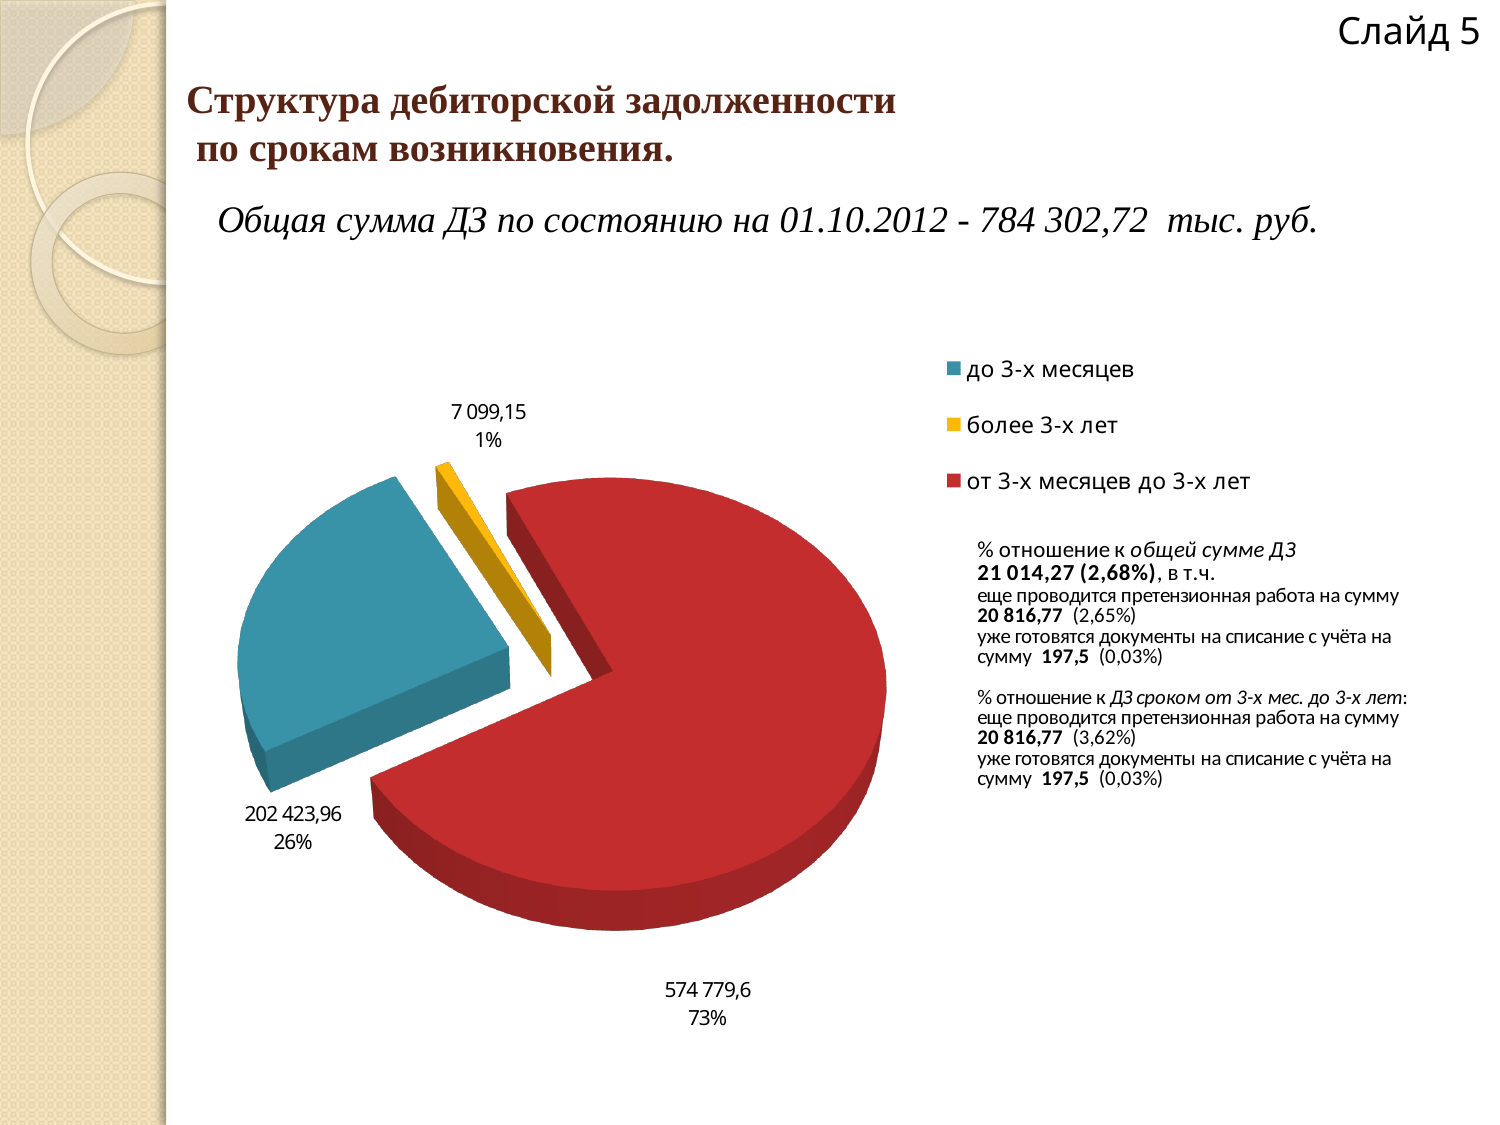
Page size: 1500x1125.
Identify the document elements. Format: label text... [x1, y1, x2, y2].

chart [88, 172, 1448, 1059]
title Структура дебиторской задолженности по срокам возникновения. [171, 66, 1402, 169]
text_box Слайд 5 [1322, 0, 1500, 60]
